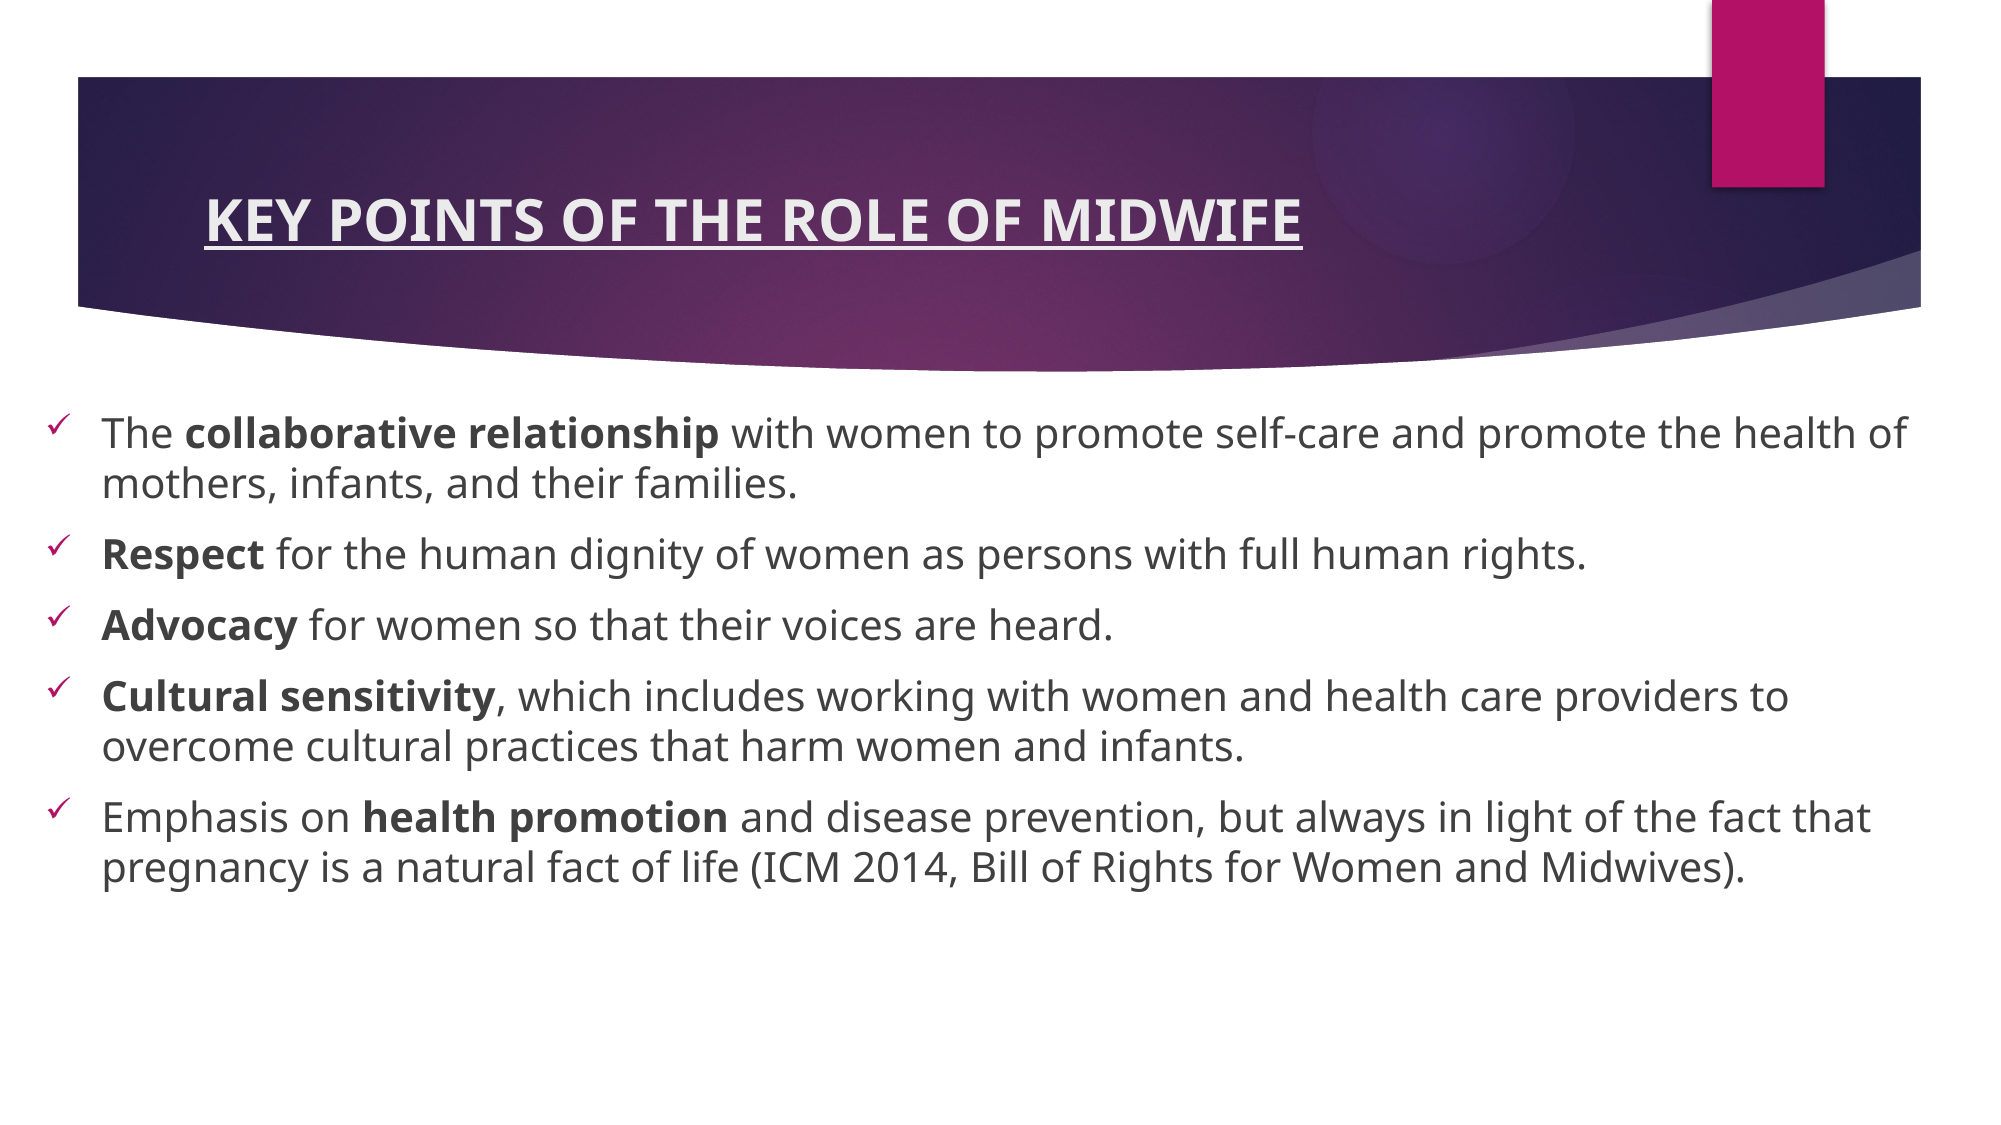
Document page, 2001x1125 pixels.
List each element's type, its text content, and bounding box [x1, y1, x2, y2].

list The collaborative relationship with women to promote self-care and promote the health of mothers, infants, and their families. Respect for the human dignity of women as persons with full human rights. Advocacy for women so that their voices are heard. Cultural sensitivity, which includes working with women and health care providers to overcome cultural practices that harm women and infants. Emphasis on health promotion and disease prevention, but always in light of the fact that pregnancy is a natural fact of life (ICM 2014, Bill of Rights for Women and Midwives). [30, 399, 1969, 1125]
title KEY POINTS OF THE ROLE OF MIDWIFE [189, 159, 1627, 276]
